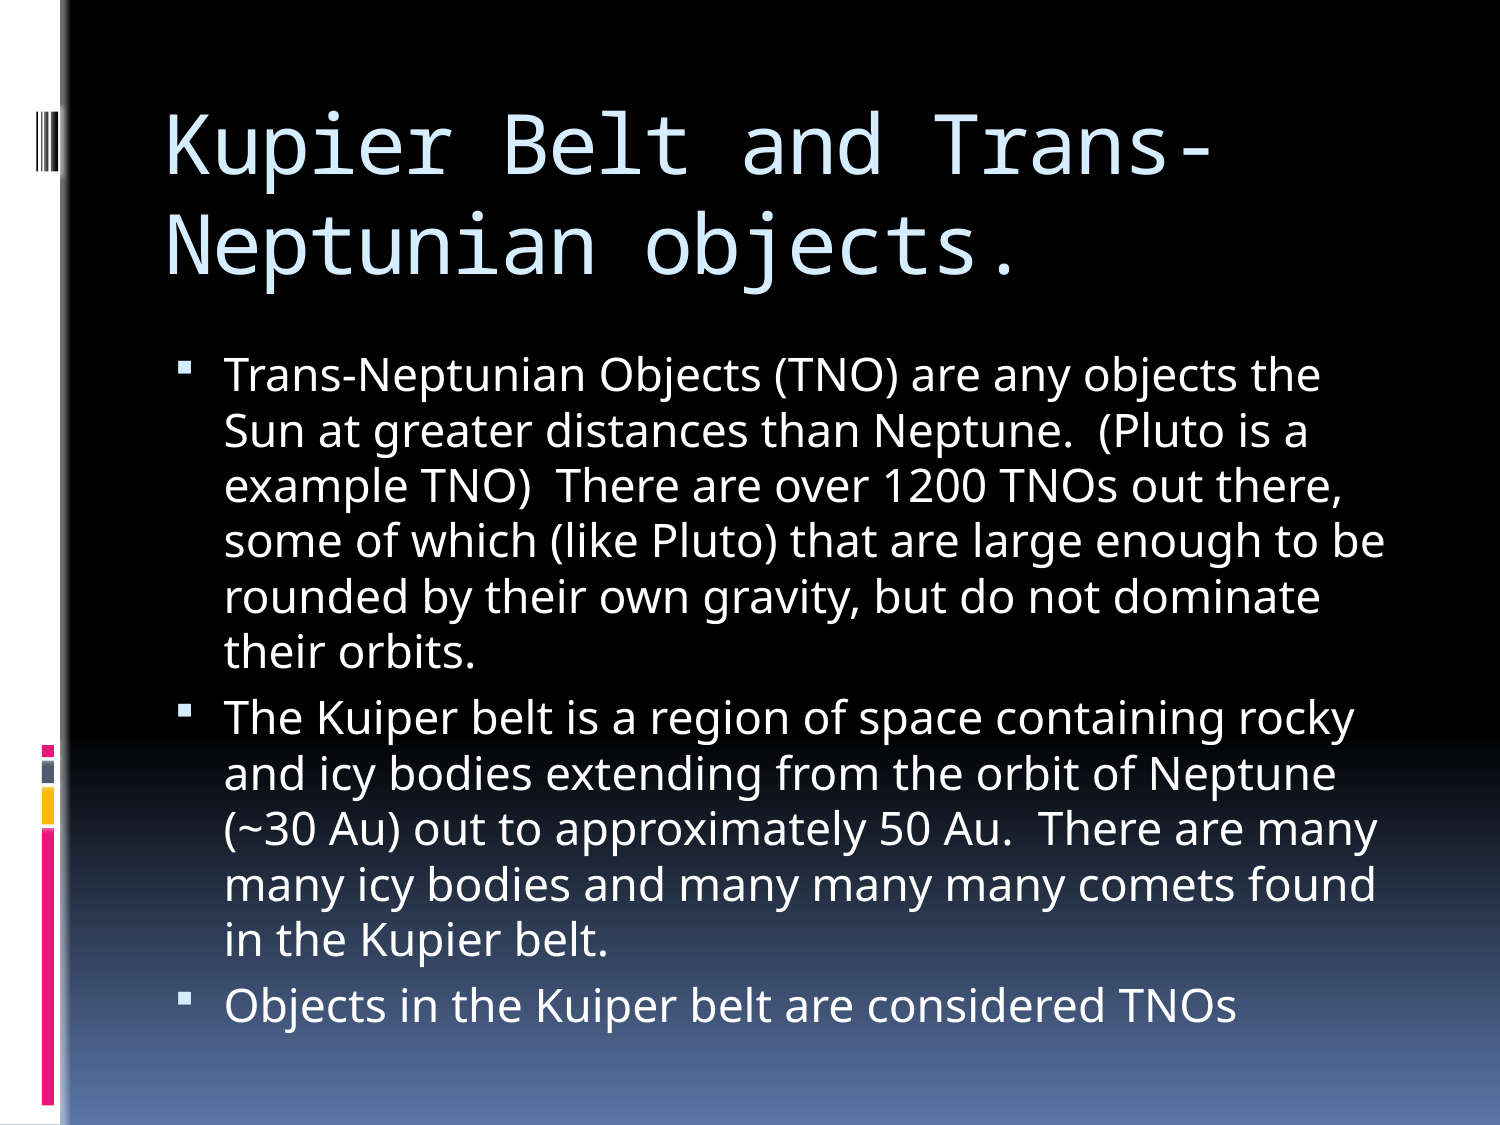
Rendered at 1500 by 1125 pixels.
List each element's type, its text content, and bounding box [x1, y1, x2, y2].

list Trans-Neptunian Objects (TNO) are any objects the Sun at greater distances than Neptune. (Pluto is a example TNO) There are over 1200 TNOs out there, some of which (like Pluto) that are large enough to be rounded by their own gravity, but do not dominate their orbits. The Kuiper belt is a region of space containing rocky and icy bodies extending from the orbit of Neptune (~30 Au) out to approximately 50 Au. There are many many icy bodies and many many many comets found in the Kupier belt. Objects in the Kuiper belt are considered TNOs [150, 338, 1425, 1043]
title Kupier Belt and Trans-Neptunian objects. [150, 83, 1425, 234]
